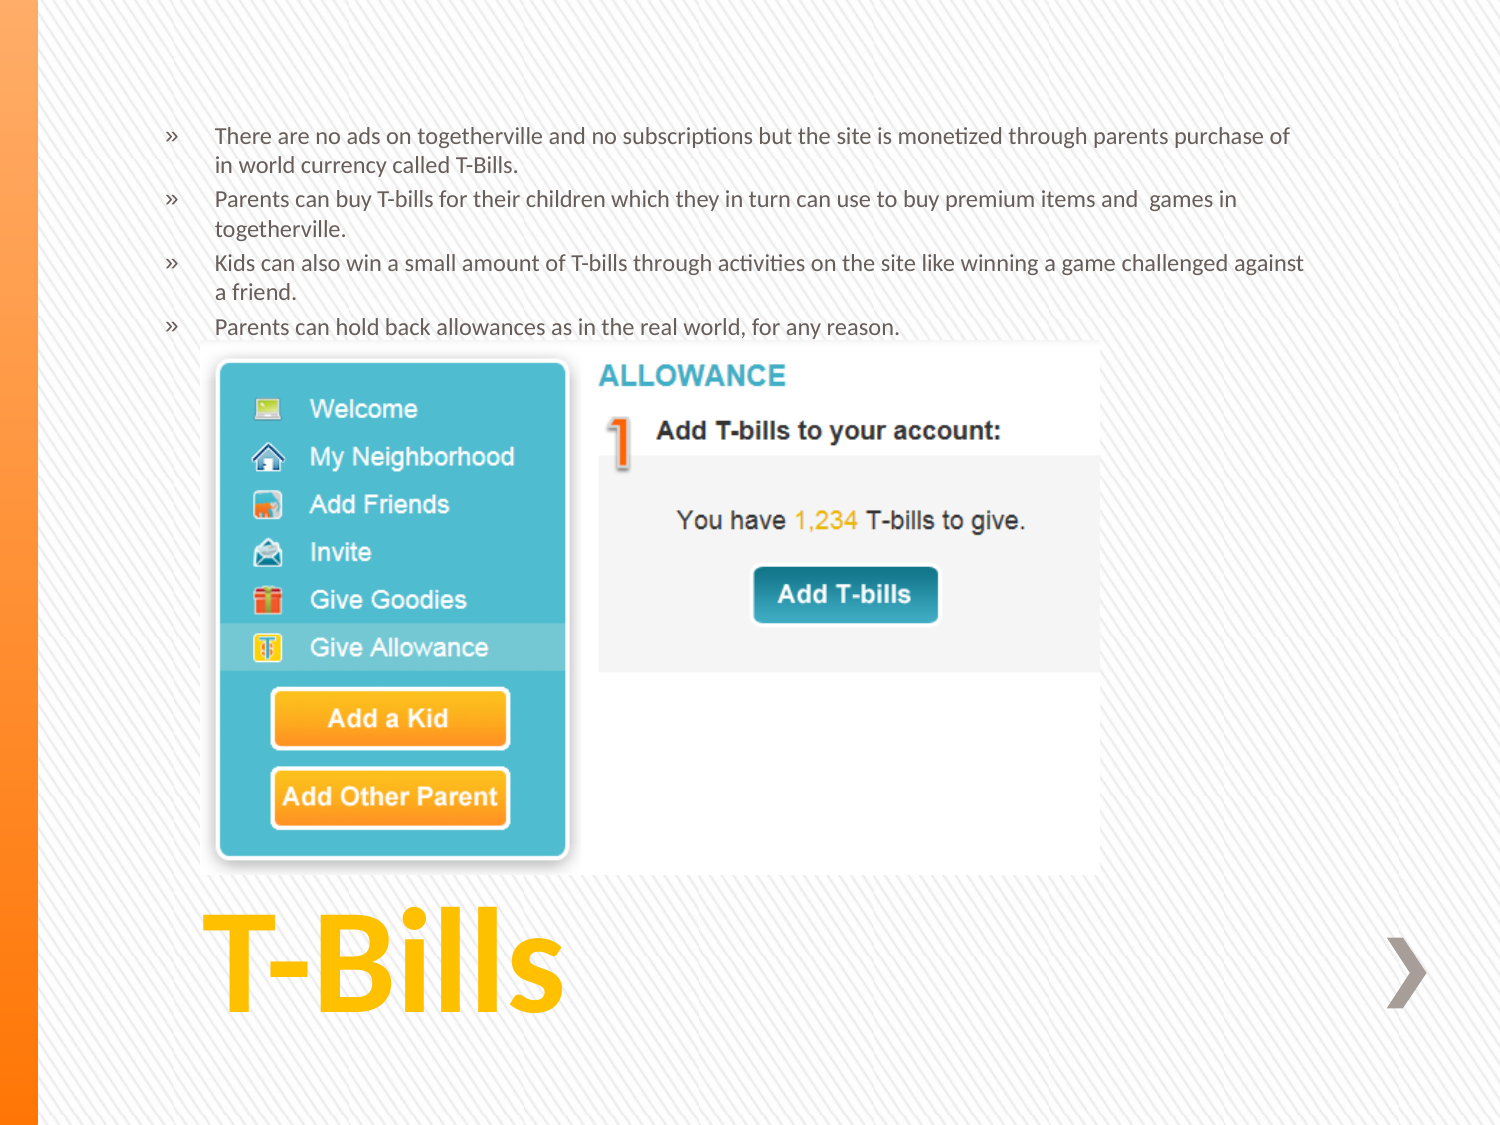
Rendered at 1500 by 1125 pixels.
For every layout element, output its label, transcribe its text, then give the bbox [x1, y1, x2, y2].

list There are no ads on togetherville and no subscriptions but the site is monetized through parents purchase of in world currency called T-Bills. Parents can buy T-bills for their children which they in turn can use to buy premium items and games in togetherville. Kids can also win a small amount of T-bills through activities on the site like winning a game challenged against a friend. Parents can hold back allowances as in the real world, for any reason. [150, 112, 1326, 350]
title T-Bills [187, 862, 1375, 1050]
picture [199, 340, 1101, 876]
